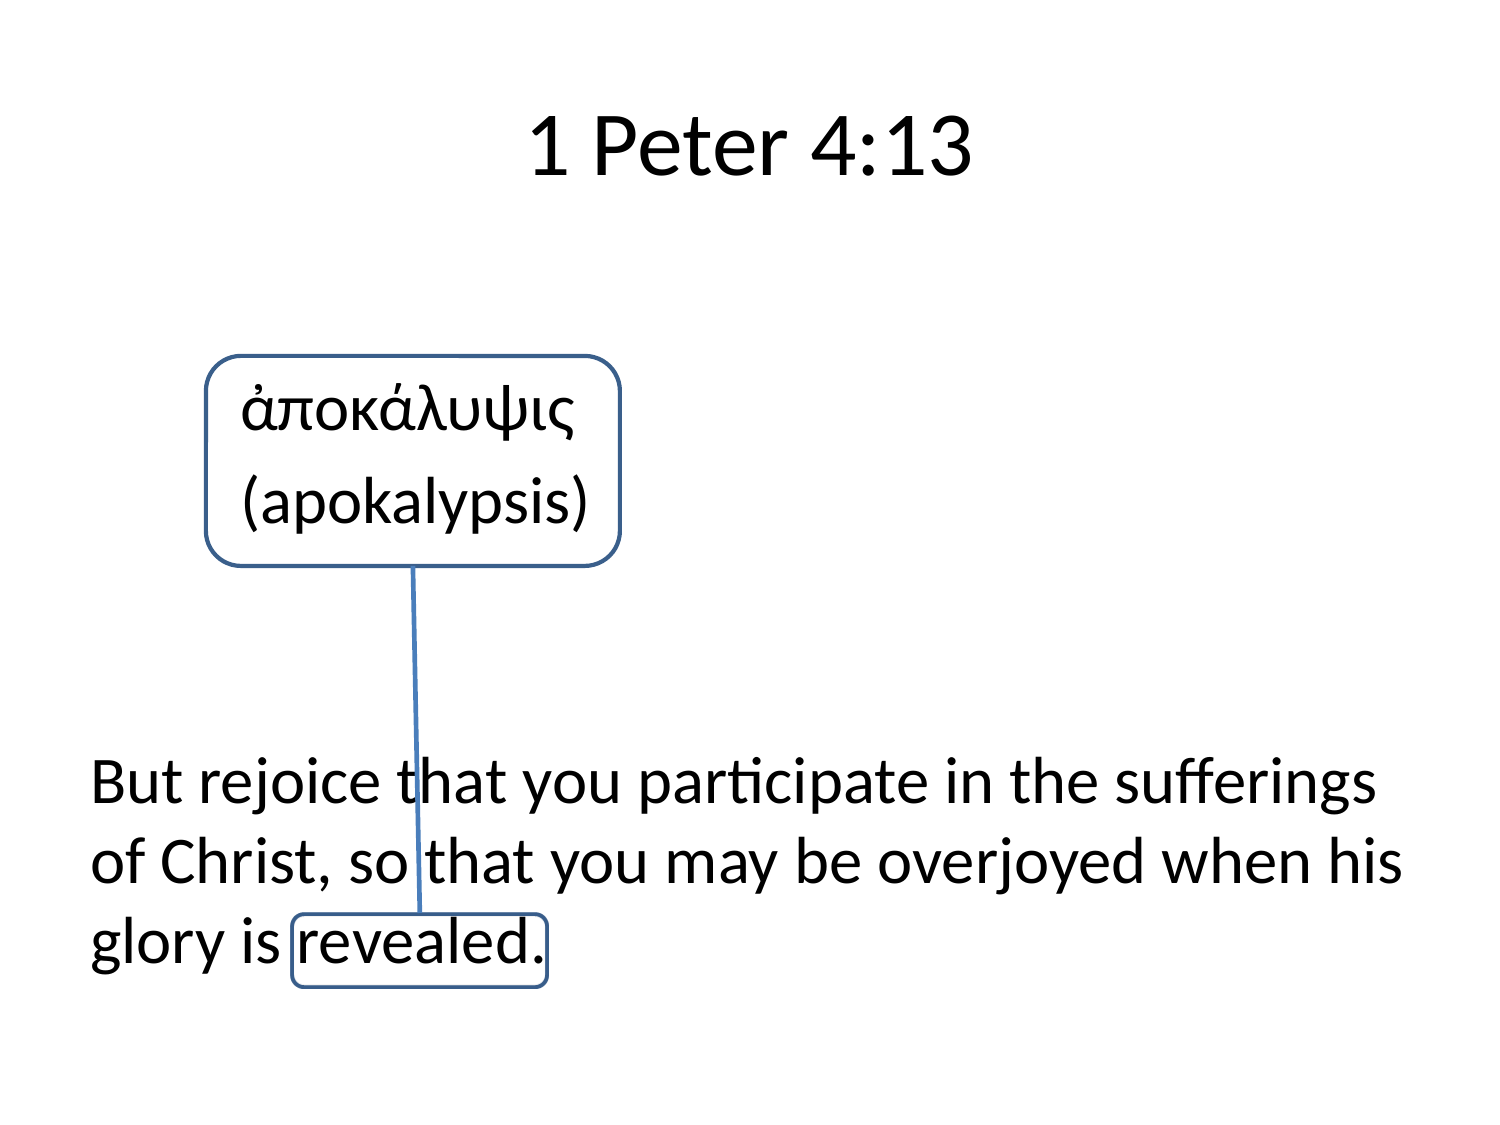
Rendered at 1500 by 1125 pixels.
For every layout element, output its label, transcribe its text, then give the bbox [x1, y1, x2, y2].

list ἀποκάλυψις (apokalypsis) But rejoice that you participate in the sufferings of Christ, so that you may be overjoyed when his glory is revealed. [75, 262, 1425, 1005]
text_box [203, 353, 622, 569]
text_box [412, 565, 420, 914]
picture [290, 912, 550, 990]
title 1 Peter 4:13 [75, 45, 1425, 233]
